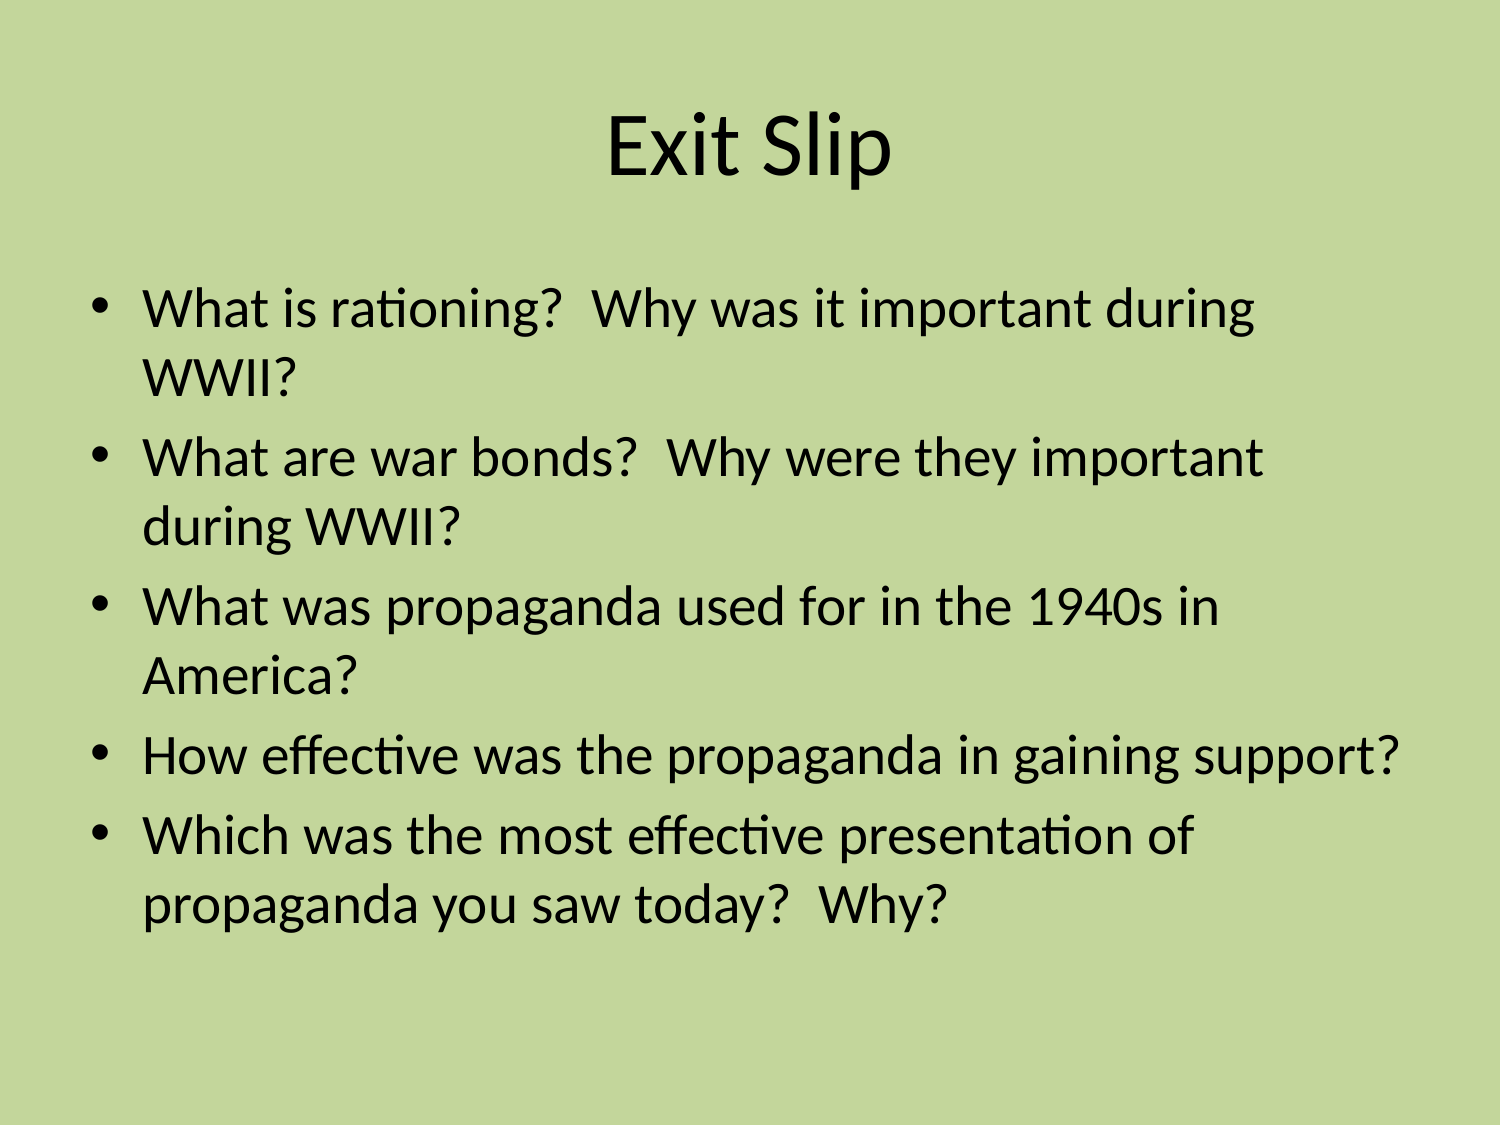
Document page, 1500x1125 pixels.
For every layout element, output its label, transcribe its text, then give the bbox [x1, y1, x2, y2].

list What is rationing? Why was it important during WWII? What are war bonds? Why were they important during WWII? What was propaganda used for in the 1940s in America? How effective was the propaganda in gaining support? Which was the most effective presentation of propaganda you saw today? Why? [75, 262, 1425, 1005]
title Exit Slip [75, 45, 1425, 233]
